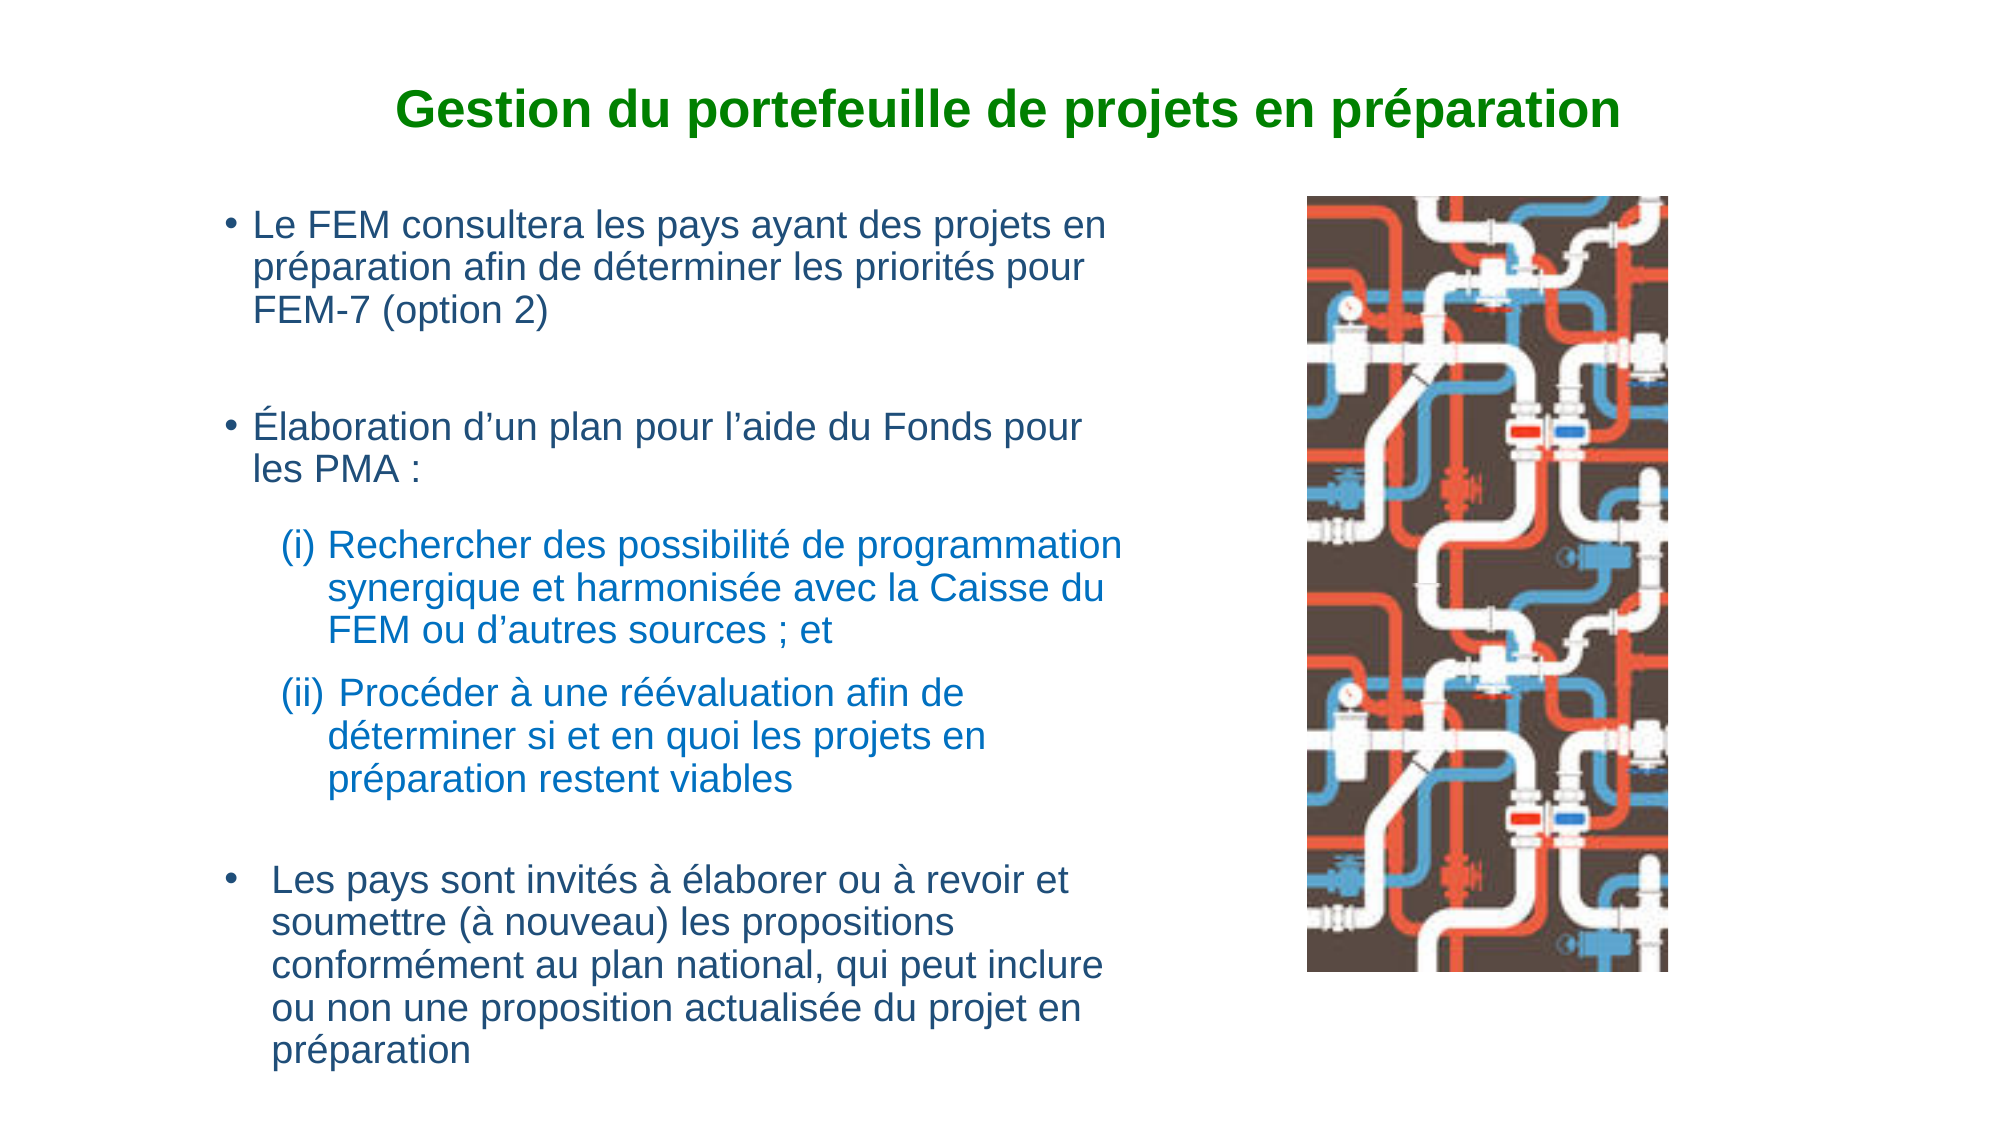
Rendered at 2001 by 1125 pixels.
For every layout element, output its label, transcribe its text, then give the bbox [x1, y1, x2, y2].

text_box Le FEM consultera les pays ayant des projets en préparation afin de déterminer les priorités pour FEM-7 (option 2) Élaboration d’un plan pour l’aide du Fonds pour les PMA : Rechercher des possibilité de programmation synergique et harmonisée avec la Caisse du FEM ou d’autres sources ; et Procéder à une réévaluation afin de déterminer si et en quoi les projets en préparation restent viables Les pays sont invités à élaborer ou à revoir et soumettre (à nouveau) les propositions conformément au plan national, qui peut inclure ou non une proposition actualisée du projet en préparation [209, 196, 1156, 983]
text_box Gestion du portefeuille de projets en préparation [362, 46, 1656, 175]
picture [1269, 196, 1669, 983]
